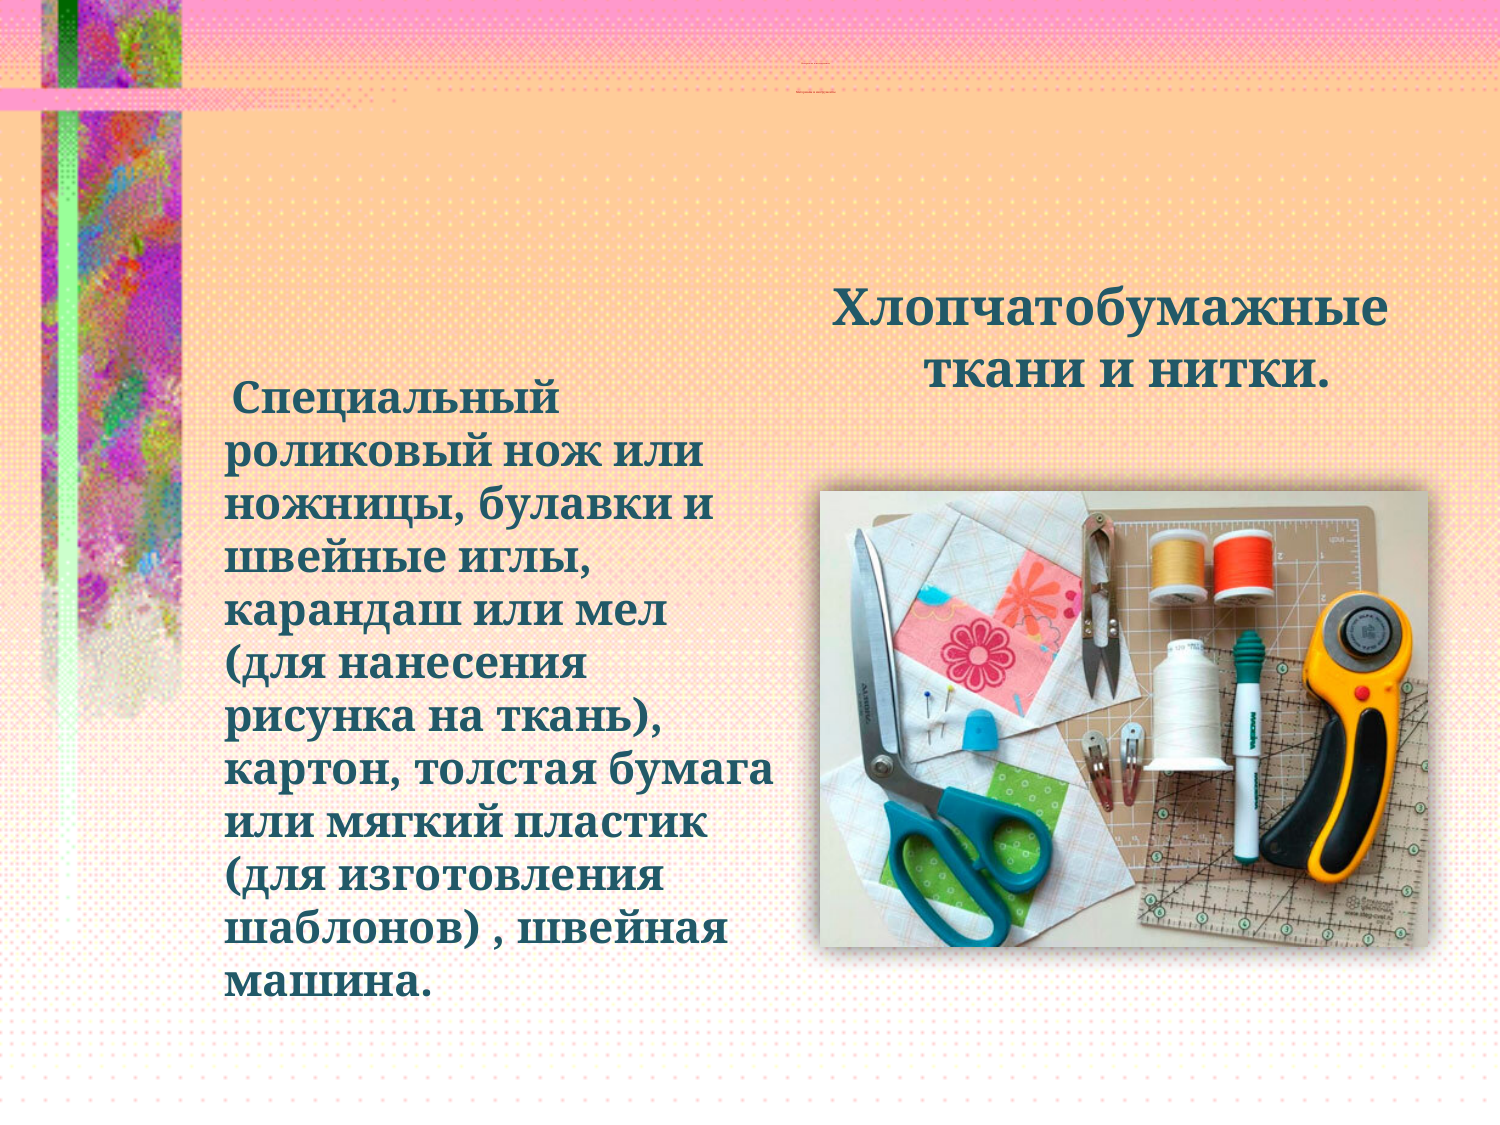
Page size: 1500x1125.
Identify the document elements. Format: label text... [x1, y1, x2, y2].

list Специальный роликовый нож или ножницы, булавки и швейные иглы, карандаш или мел (для нанесения рисунка на ткань), картон, толстая бумага или мягкий пластик (для изготовления шаблонов) , швейная машина. [159, 361, 798, 1035]
list Хлопчатобумажные ткани и нитки. [785, 267, 1412, 433]
picture [0, 0, 1500, 1125]
title Материалы и инструменты Материалы и инструменты [206, 45, 1425, 138]
